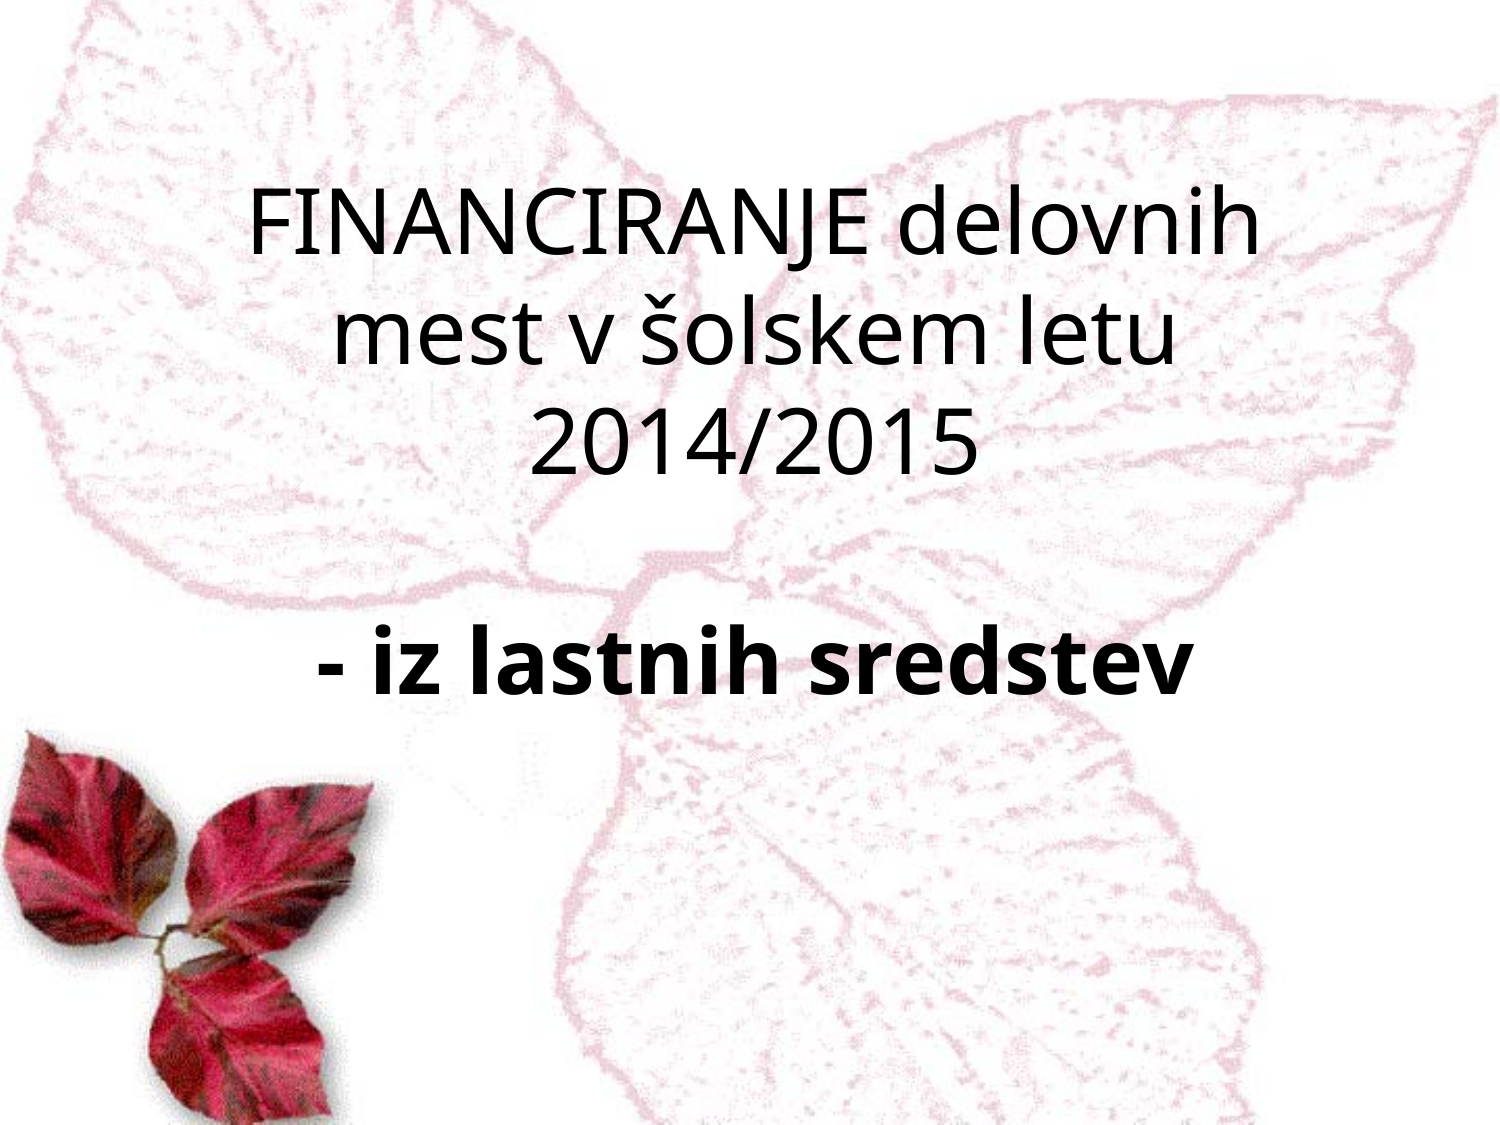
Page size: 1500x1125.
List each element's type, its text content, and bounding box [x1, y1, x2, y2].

picture [0, 0, 1500, 1125]
title FINANCIRANJE delovnih mest v šolskem letu 2014/2015 - iz lastnih sredstev [123, 99, 1388, 776]
